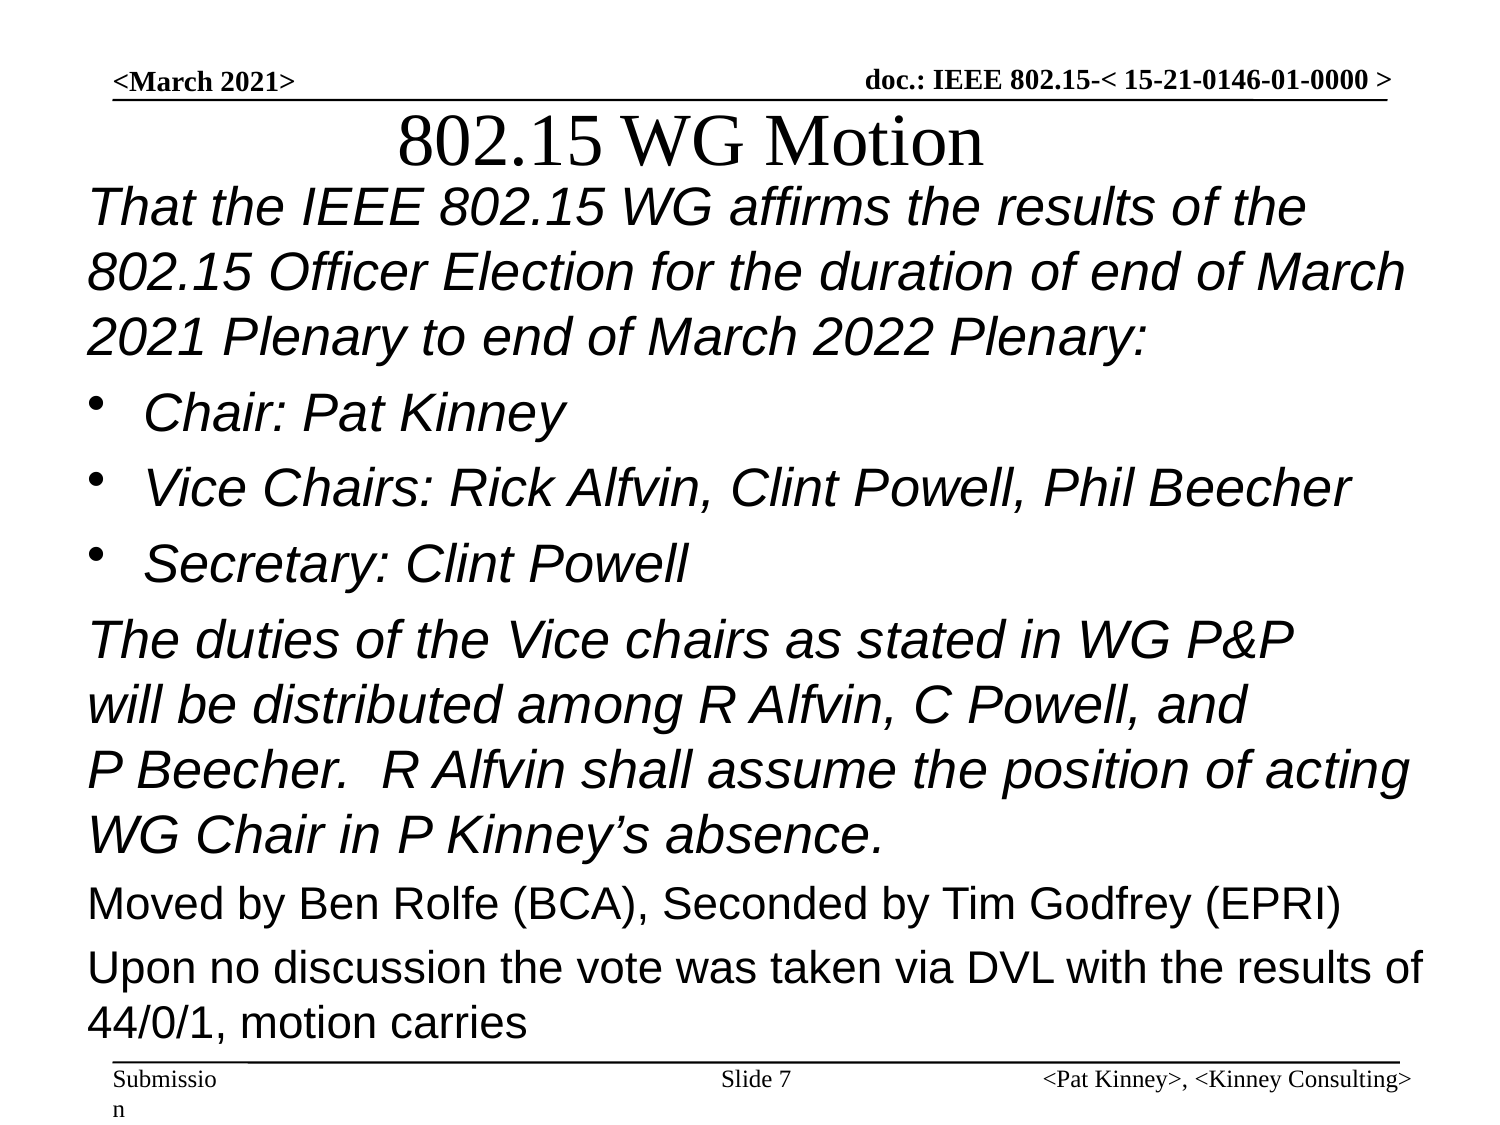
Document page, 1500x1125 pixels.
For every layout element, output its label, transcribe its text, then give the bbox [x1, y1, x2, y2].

title 802.15 WG Motion [53, 47, 1329, 223]
list That the IEEE 802.15 WG affirms the results of the 802.15 Officer Election for the duration of end of March 2021 Plenary to end of March 2022 Plenary: Chair: Pat Kinney Vice Chairs: Rick Alfvin, Clint Powell, Phil Beecher Secretary: Clint Powell The duties of the Vice chairs as stated in WG P&P will be distributed among R Alfvin, C Powell, and P Beecher. R Alfvin shall assume the position of acting WG Chair in P Kinney’s absence. Moved by Ben Rolfe (BCA), Seconded by Tim Godfrey (EPRI) Upon no discussion the vote was taken via DVL with the results of 44/0/1, motion carries [71, 163, 1444, 1076]
footer <Pat Kinney>, <Kinney Consulting> [900, 1062, 1413, 1093]
slide_number Slide 7 [712, 1062, 800, 1093]
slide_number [112, 62, 375, 98]
